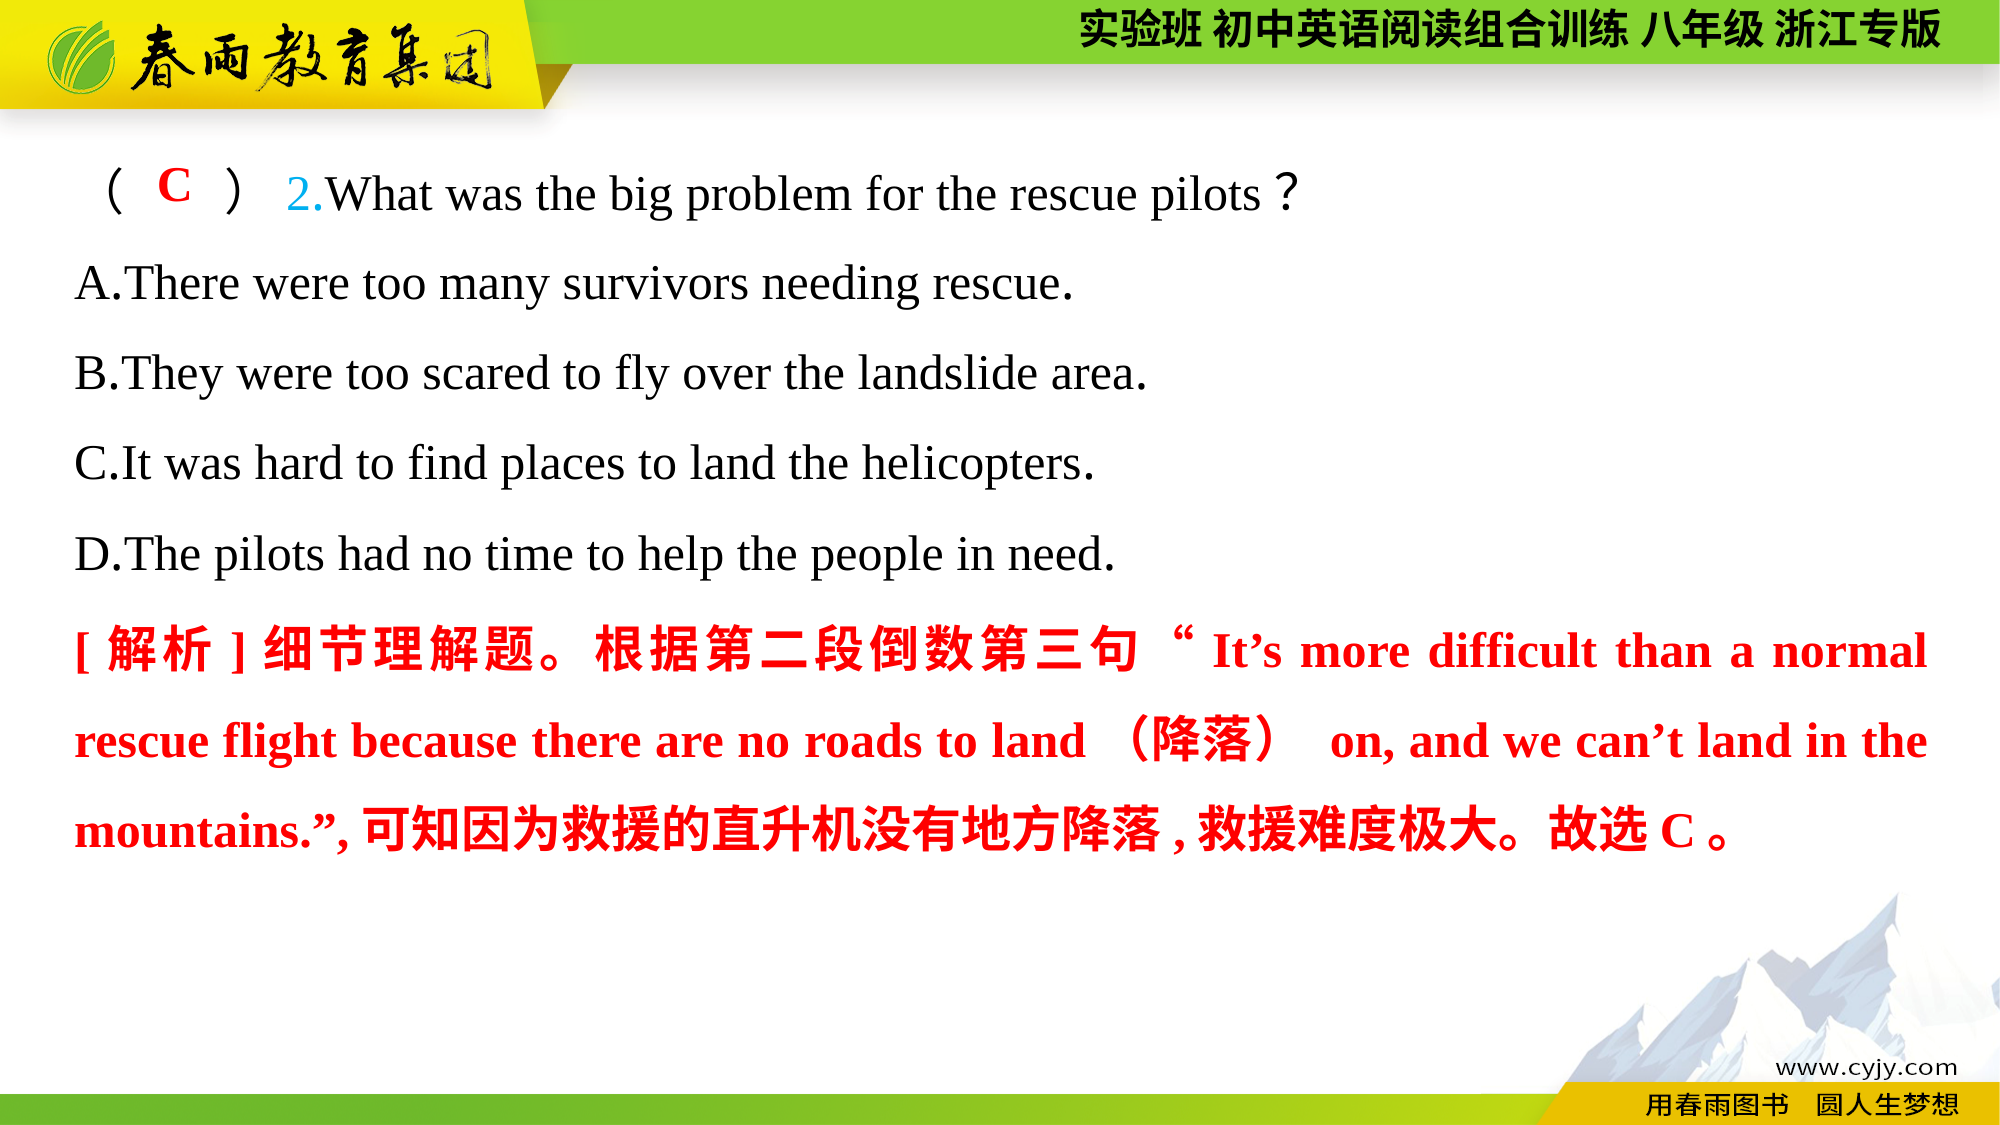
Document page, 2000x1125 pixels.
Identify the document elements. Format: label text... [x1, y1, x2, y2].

picture [0, 0, 2000, 1125]
text_box C [142, 144, 208, 219]
text_box [解析]细节理解题。根据第二段倒数第三句“It’s more difficult than a normal rescue flight because there are no roads to land（降落） on, and we can’t land in the mountains.”,可知因为救援的直升机没有地方降落,救援难度极大。故选C。 [59, 580, 1944, 866]
list （ ）2.What was the big problem for the rescue pilots？ A.There were too many survivors needing rescue. B.They were too scared to fly over the landslide area. C.It was hard to find places to land the helicopters. D.The pilots had no time to help the people in need. [59, 122, 1944, 580]
